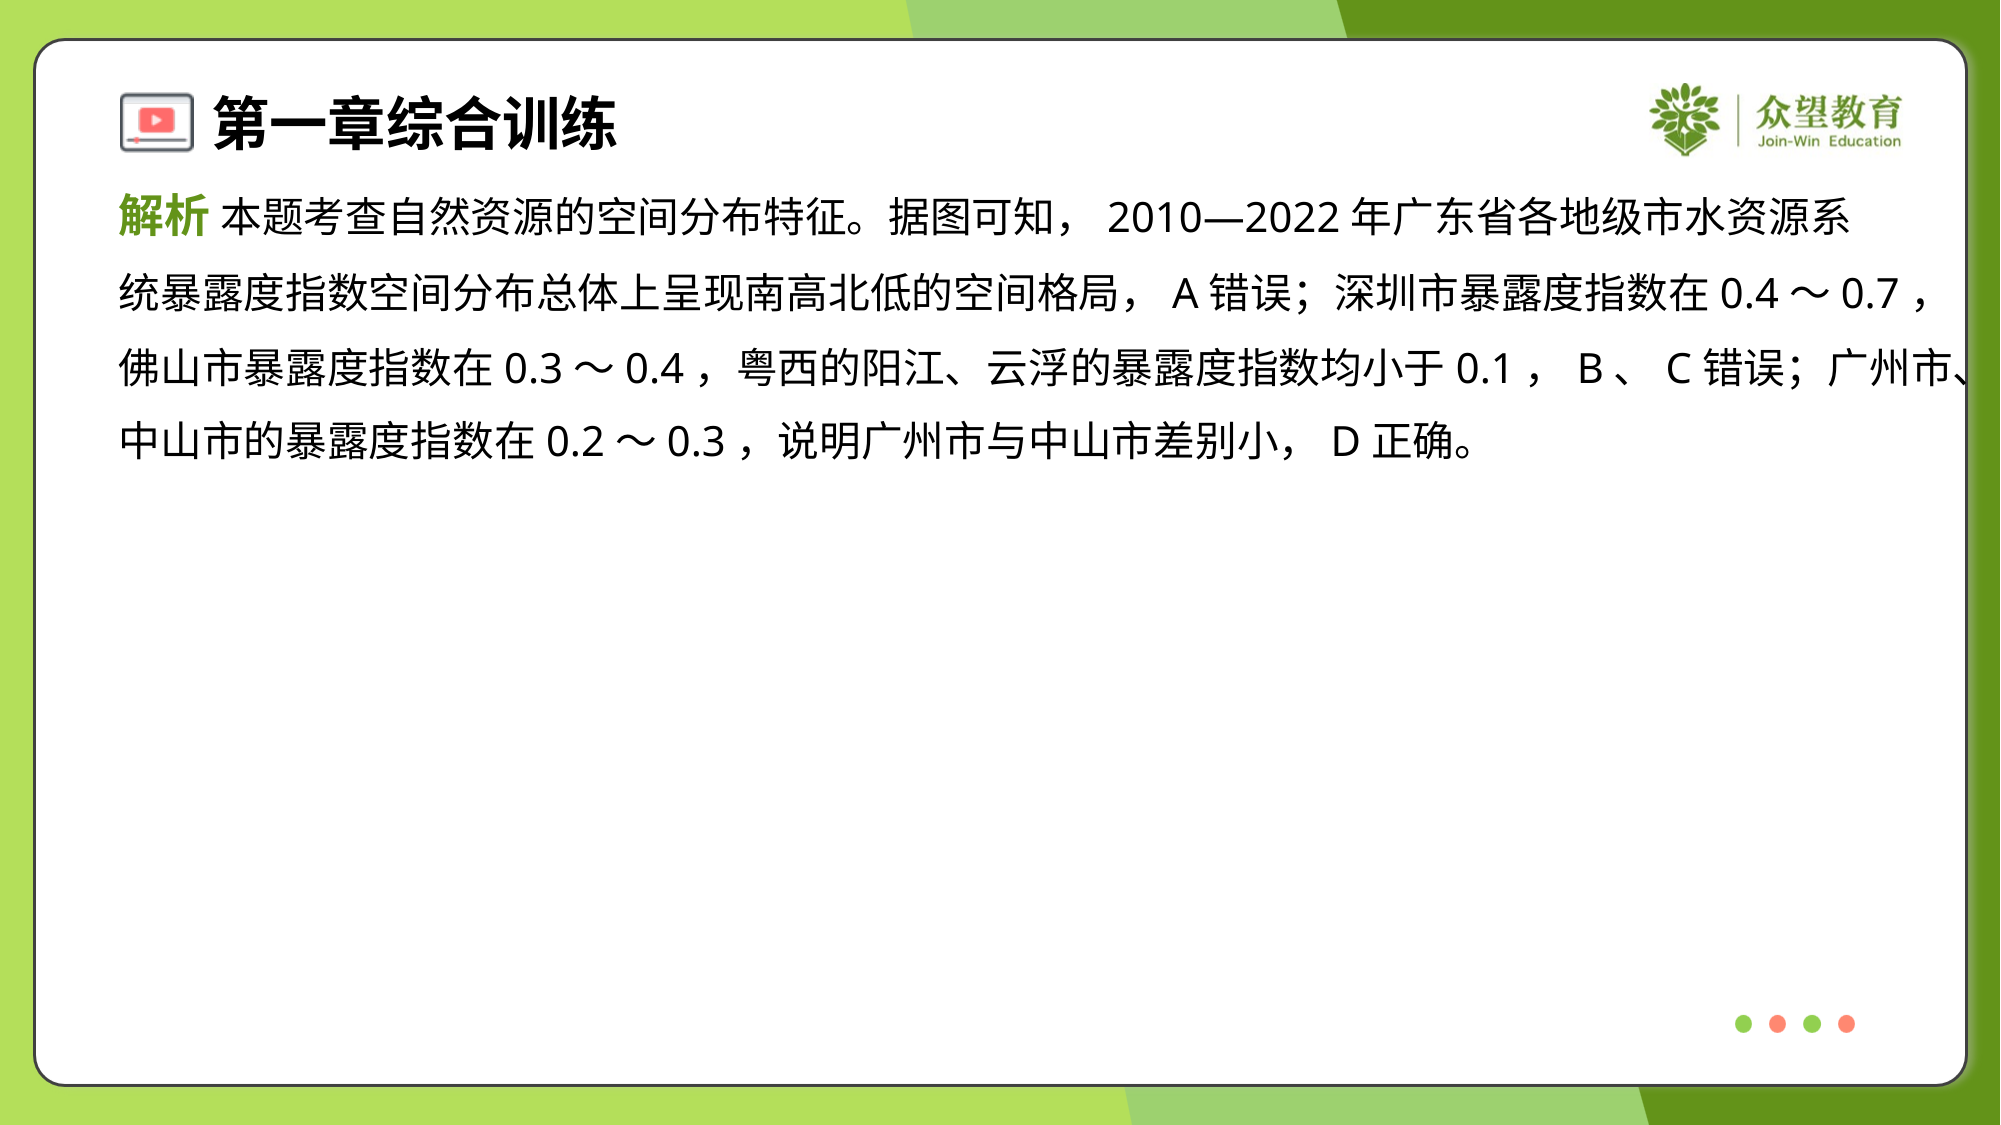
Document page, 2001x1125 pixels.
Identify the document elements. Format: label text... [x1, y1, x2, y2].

text_box 解析 本题考查自然资源的空间分布特征。据图可知，2010—2022年广东省各地级市水资源系 统暴露度指数空间分布总体上呈现南高北低的空间格局，A错误；深圳市暴露度指数在0.4～0.7， 佛山市暴露度指数在0.3～0.4，粤西的阳江、云浮的暴露度指数均小于0.1，B、C错误；广州市、 中山市的暴露度指数在0.2～0.3，说明广州市与中山市差别小，D正确。 [118, 164, 1883, 458]
picture [0, 0, 2000, 1125]
